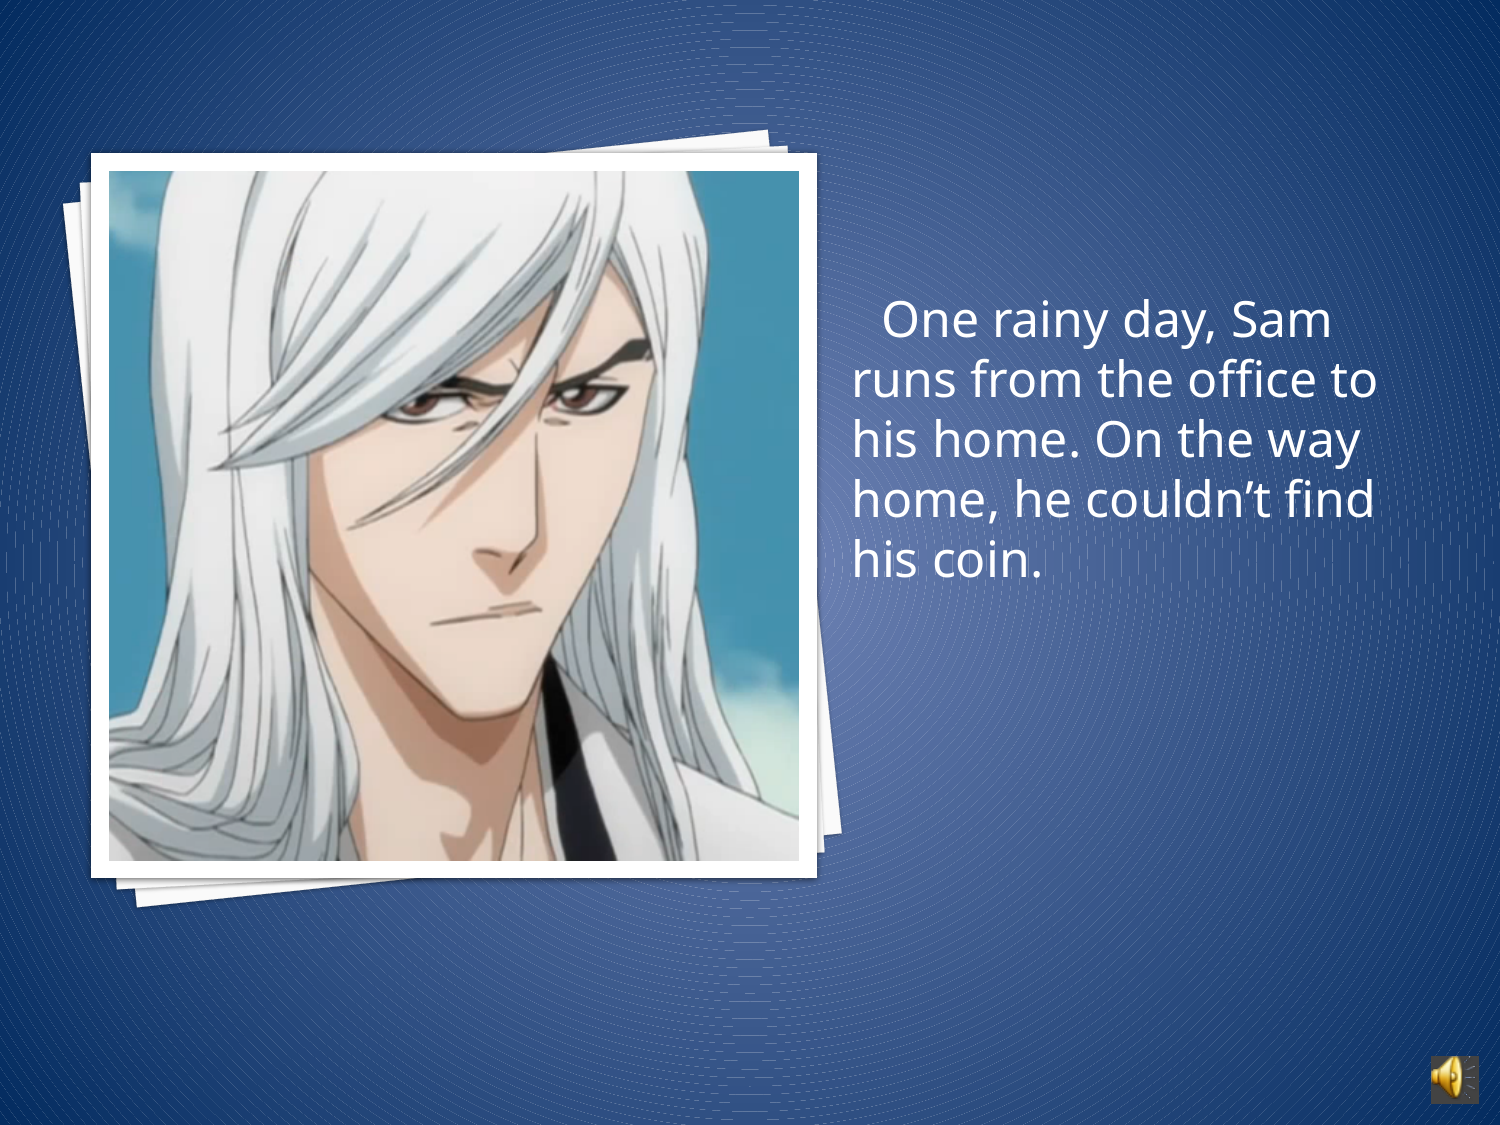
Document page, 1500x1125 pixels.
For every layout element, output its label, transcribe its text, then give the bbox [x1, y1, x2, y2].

picture [1429, 1054, 1481, 1106]
picture [108, 170, 800, 862]
list One rainy day, Sam runs from the office to his home. On the way home, he couldn’t find his coin. [837, 287, 1425, 738]
